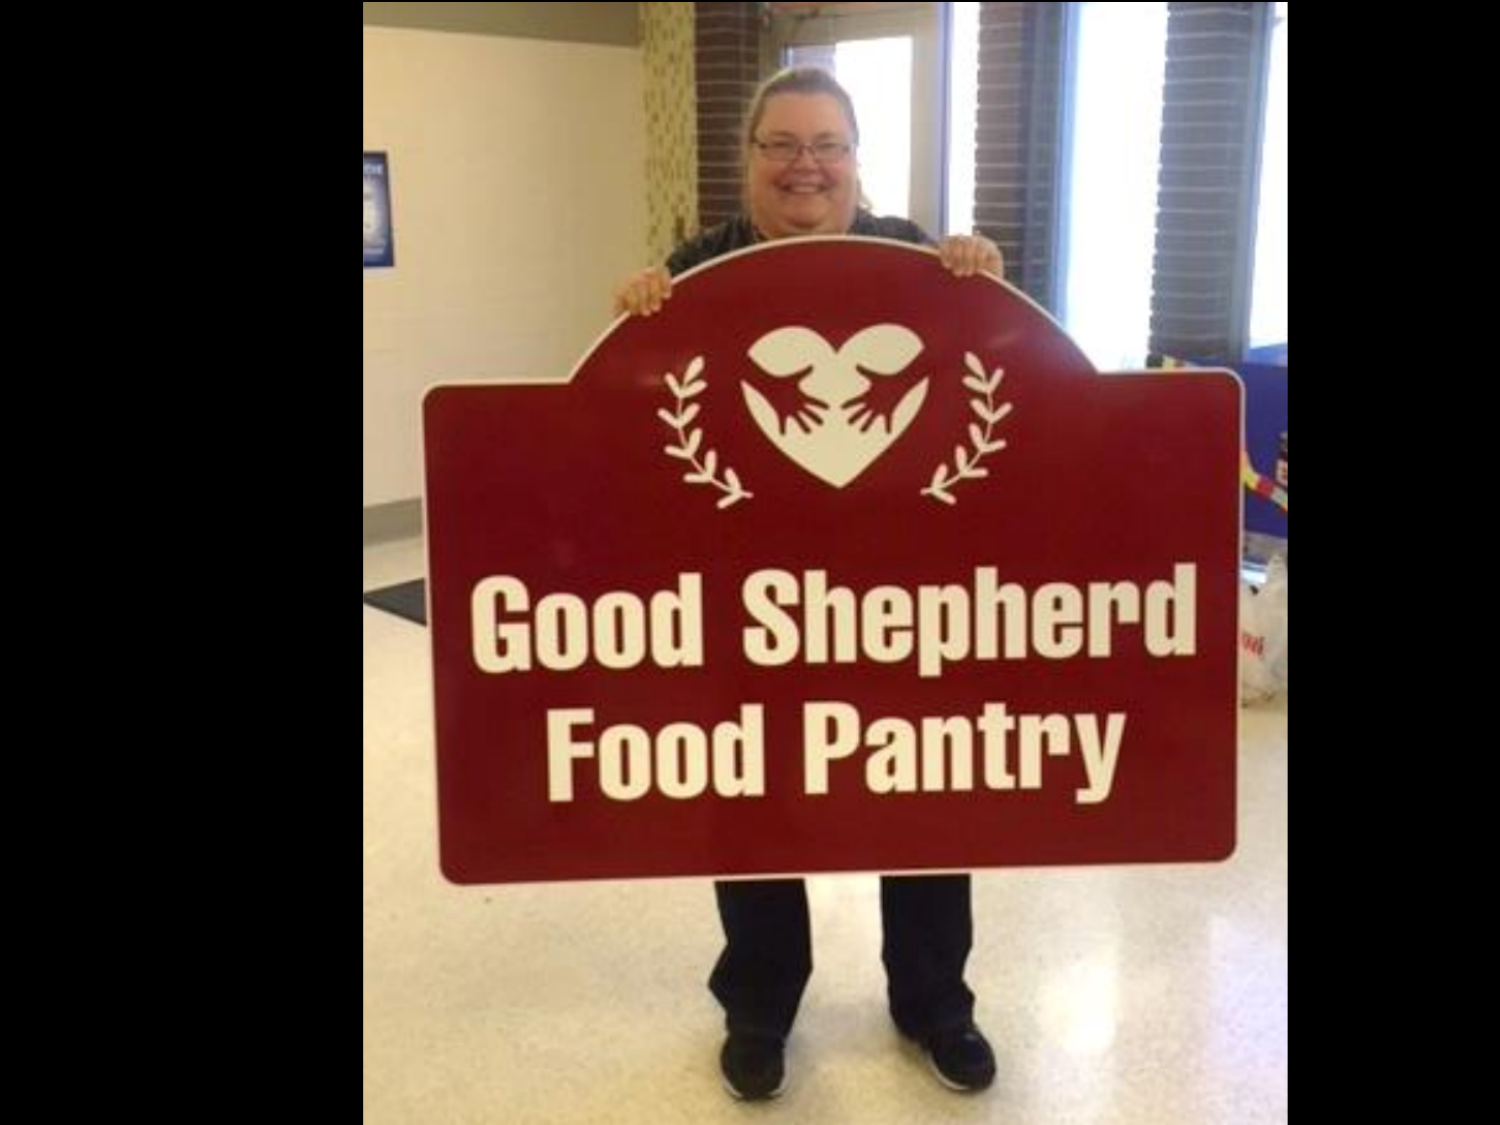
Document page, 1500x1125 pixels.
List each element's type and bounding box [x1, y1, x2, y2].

picture [364, 1031, 1288, 1125]
picture [364, 2, 1288, 105]
list [259, 105, 1391, 1031]
